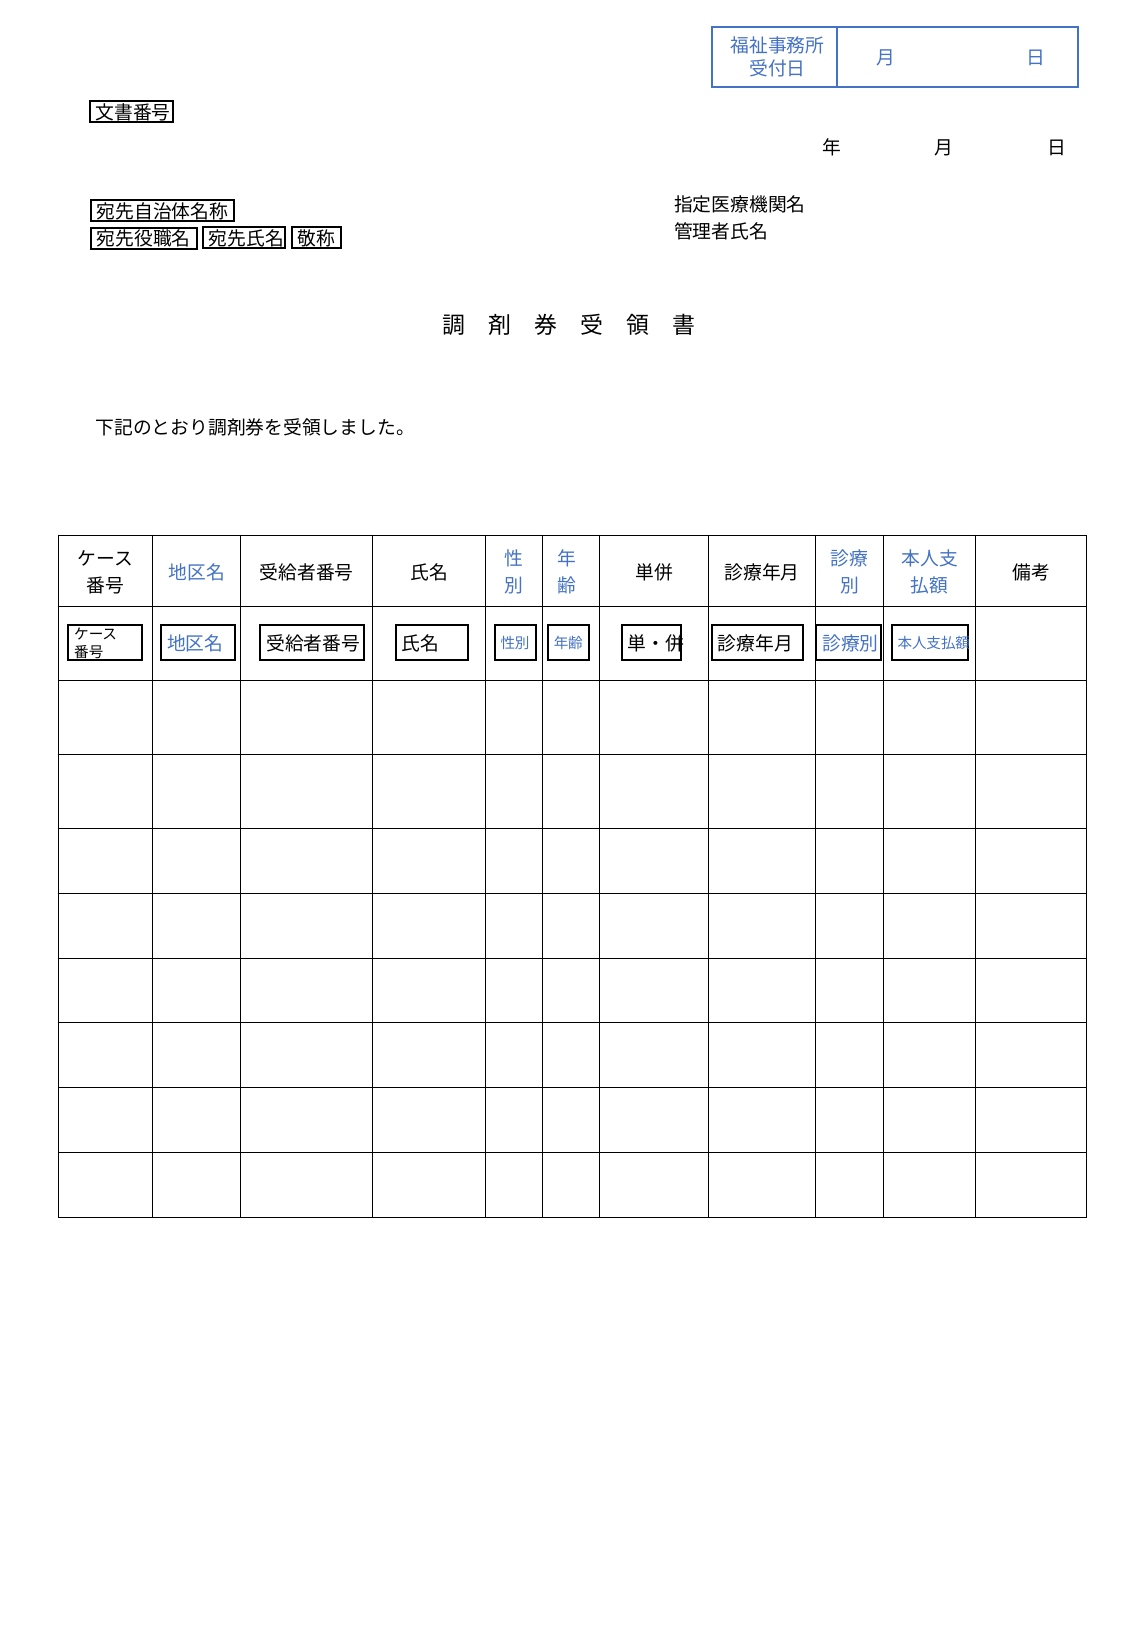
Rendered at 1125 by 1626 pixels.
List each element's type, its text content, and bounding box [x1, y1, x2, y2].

table_header 備考 [976, 536, 1086, 606]
table_header 本人支払額 [884, 536, 975, 606]
table_cell [600, 755, 708, 828]
table_cell [884, 1023, 975, 1087]
table_cell [59, 959, 152, 1022]
table_cell [976, 894, 1086, 958]
table_cell [59, 894, 152, 958]
table_header 氏名 [373, 536, 485, 606]
table_cell [543, 1153, 599, 1217]
text_box 性別 [494, 624, 537, 661]
table_cell [709, 894, 815, 958]
table_cell [241, 959, 372, 1022]
table_cell [600, 607, 708, 680]
table_cell [241, 1023, 372, 1087]
table_cell [59, 1153, 152, 1217]
table_cell [884, 894, 975, 958]
text_box 下記のとおり調剤券を受領しました。 [89, 415, 1037, 438]
table_cell [709, 755, 815, 828]
table_cell [816, 959, 883, 1022]
table_header ケース番号 [59, 536, 152, 606]
table_cell [543, 959, 599, 1022]
table_cell [543, 1088, 599, 1152]
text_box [711, 26, 1079, 87]
text_box 文書番号 [89, 100, 174, 123]
table_cell [153, 1088, 240, 1152]
table_cell [816, 607, 883, 680]
table_cell [373, 755, 485, 828]
table_cell [373, 1023, 485, 1087]
table_cell [59, 607, 152, 680]
table_cell [884, 829, 975, 893]
table_cell [153, 755, 240, 828]
table_cell [153, 1023, 240, 1087]
table_cell [884, 681, 975, 754]
table_cell [153, 607, 240, 680]
table_cell [976, 1088, 1086, 1152]
table_header 年齢 [543, 536, 599, 606]
table_cell [59, 1023, 152, 1087]
table_cell [709, 1023, 815, 1087]
table_cell [373, 1088, 485, 1152]
table_cell [816, 1023, 883, 1087]
text_box 地区名 [160, 624, 236, 661]
table_cell [486, 829, 542, 893]
table_cell [976, 959, 1086, 1022]
table_cell [816, 894, 883, 958]
table_cell [600, 894, 708, 958]
table_cell [241, 1153, 372, 1217]
table_cell [241, 829, 372, 893]
table_cell [241, 607, 372, 680]
table_cell [153, 681, 240, 754]
table_cell [884, 607, 975, 680]
table_header 診療年月 [709, 536, 815, 606]
table_cell [543, 607, 599, 680]
table_cell [59, 755, 152, 828]
table_cell [600, 1088, 708, 1152]
table_cell [976, 1023, 1086, 1087]
table_cell [709, 1153, 815, 1217]
table_cell [373, 1153, 485, 1217]
text_box 氏名 [395, 624, 469, 661]
table_cell [486, 1023, 542, 1087]
table_cell [373, 959, 485, 1022]
text_box 単・併 [621, 624, 682, 661]
table_cell [373, 829, 485, 893]
text_box ケース 番号 [67, 624, 143, 661]
table_cell [816, 755, 883, 828]
text_box 診療年月 [711, 624, 804, 661]
table_cell [884, 1153, 975, 1217]
table_cell [59, 681, 152, 754]
table_cell [709, 1088, 815, 1152]
table_cell [976, 829, 1086, 893]
text_box 管理者氏名 [667, 220, 776, 243]
table_cell [600, 959, 708, 1022]
table_cell [486, 1088, 542, 1152]
table_cell [600, 1023, 708, 1087]
table_cell [153, 959, 240, 1022]
text_box 年齢 [547, 624, 590, 661]
table_cell [976, 681, 1086, 754]
table_header 受給者番号 [241, 536, 372, 606]
table_cell [976, 1153, 1086, 1217]
table_cell [153, 1153, 240, 1217]
table_cell [816, 829, 883, 893]
table_cell [543, 829, 599, 893]
table_cell [241, 681, 372, 754]
table_cell [486, 1153, 542, 1217]
text_box 診療別 [815, 624, 882, 661]
table_cell [816, 1088, 883, 1152]
table_cell [486, 755, 542, 828]
table_cell [241, 755, 372, 828]
table_header 診療別 [816, 536, 883, 606]
table_cell [59, 1088, 152, 1152]
table_cell [486, 607, 542, 680]
table_cell [373, 681, 485, 754]
table_cell [486, 681, 542, 754]
table_cell [709, 829, 815, 893]
table_cell [59, 829, 152, 893]
text_box 指定医療機関名 [667, 192, 811, 215]
table_header 性別 [486, 536, 542, 606]
text_box 調 剤 券 受 領 書 [96, 302, 1042, 346]
table_cell [543, 681, 599, 754]
table_cell [153, 829, 240, 893]
table_cell [373, 894, 485, 958]
table_cell [486, 894, 542, 958]
table_cell [543, 894, 599, 958]
table_cell [543, 755, 599, 828]
table_cell [816, 681, 883, 754]
table_cell [884, 1088, 975, 1152]
table_cell [709, 959, 815, 1022]
table_cell [543, 1023, 599, 1087]
table_header 地区名 [153, 536, 240, 606]
table_cell [709, 681, 815, 754]
table_cell [153, 894, 240, 958]
table_cell [241, 894, 372, 958]
text_box 本人支払額 [891, 624, 969, 661]
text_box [90, 200, 342, 249]
table_cell [709, 607, 815, 680]
table_cell [600, 829, 708, 893]
table_header 単併 [600, 536, 708, 606]
table_cell [884, 755, 975, 828]
table_cell [976, 755, 1086, 828]
table_cell [884, 959, 975, 1022]
table_cell [976, 607, 1086, 680]
table_cell [600, 681, 708, 754]
table_cell [373, 607, 485, 680]
text_box 受給者番号 [259, 624, 365, 661]
table_cell [816, 1153, 883, 1217]
table_cell [600, 1153, 708, 1217]
text_box 年 月 日 [815, 133, 1005, 162]
table_cell [241, 1088, 372, 1152]
table_cell [486, 959, 542, 1022]
